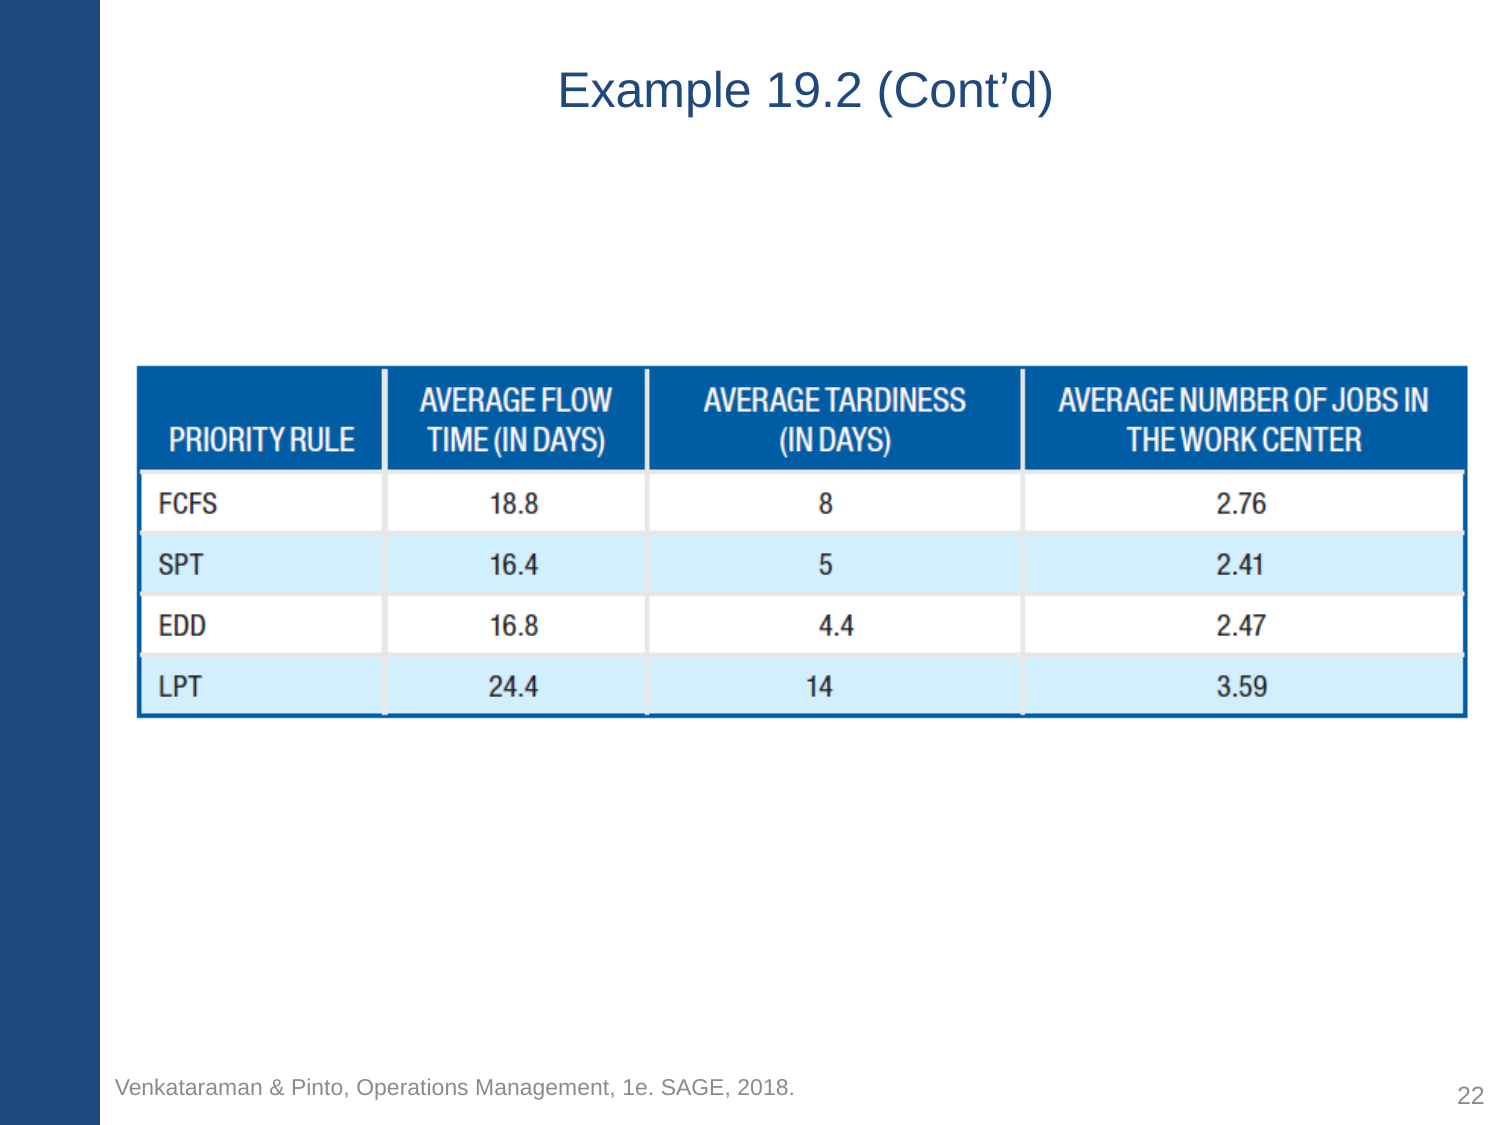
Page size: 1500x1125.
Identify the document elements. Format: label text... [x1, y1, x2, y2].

slide_number 22 [1425, 1065, 1500, 1125]
picture [124, 354, 1481, 732]
footer Venkataraman & Pinto, Operations Management, 1e. SAGE, 2018. [99, 1064, 1250, 1125]
title Example 19.2 (Cont’d) [174, 24, 1438, 150]
